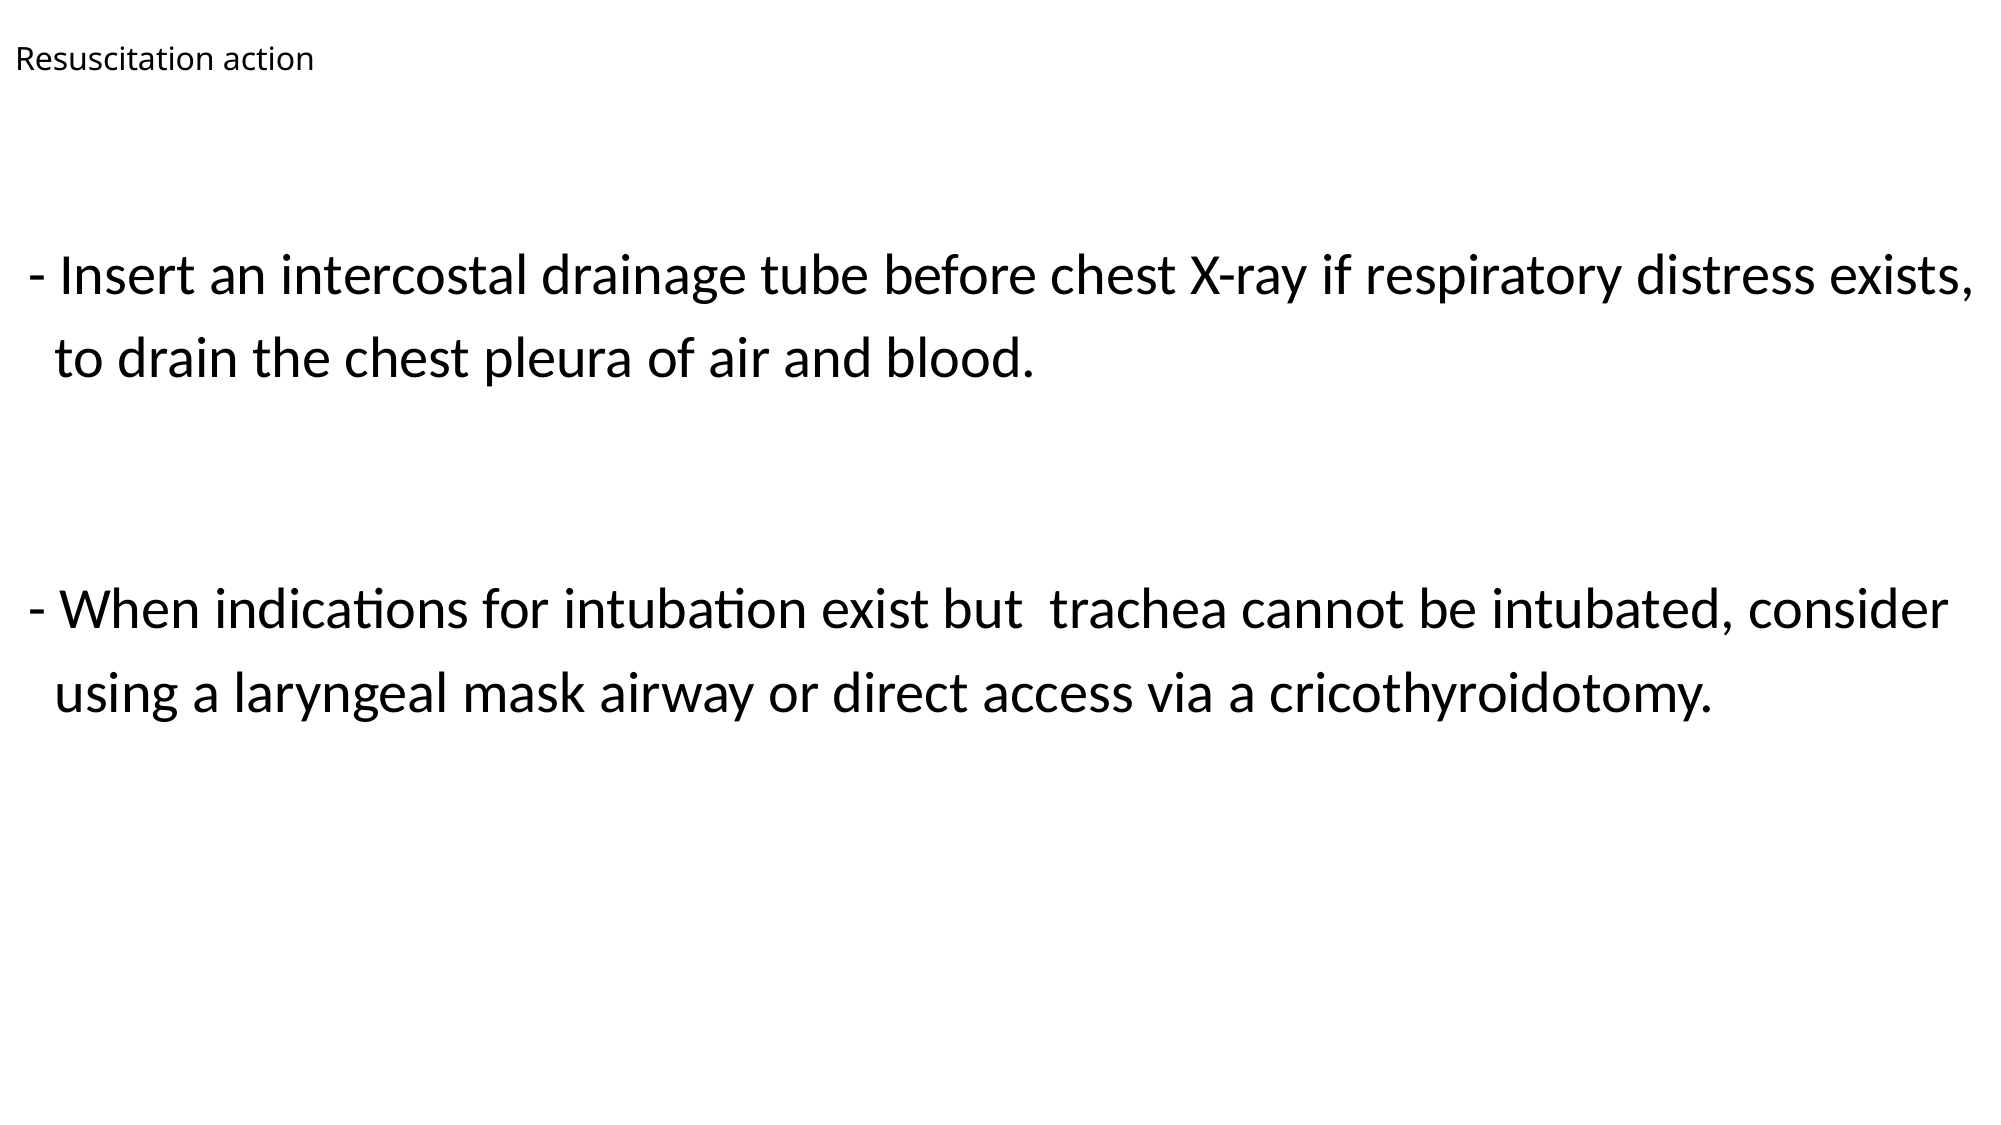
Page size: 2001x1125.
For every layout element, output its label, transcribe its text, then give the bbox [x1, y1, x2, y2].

title Resuscitation action [0, 0, 1863, 125]
list - Insert an intercostal drainage tube before chest X-ray if respiratory distress exists, to drain the chest pleura of air and blood. - When indications for intubation exist but trachea cannot be intubated, consider using a laryngeal mask airway or direct access via a cricothyroidotomy. [0, 145, 2000, 1125]
